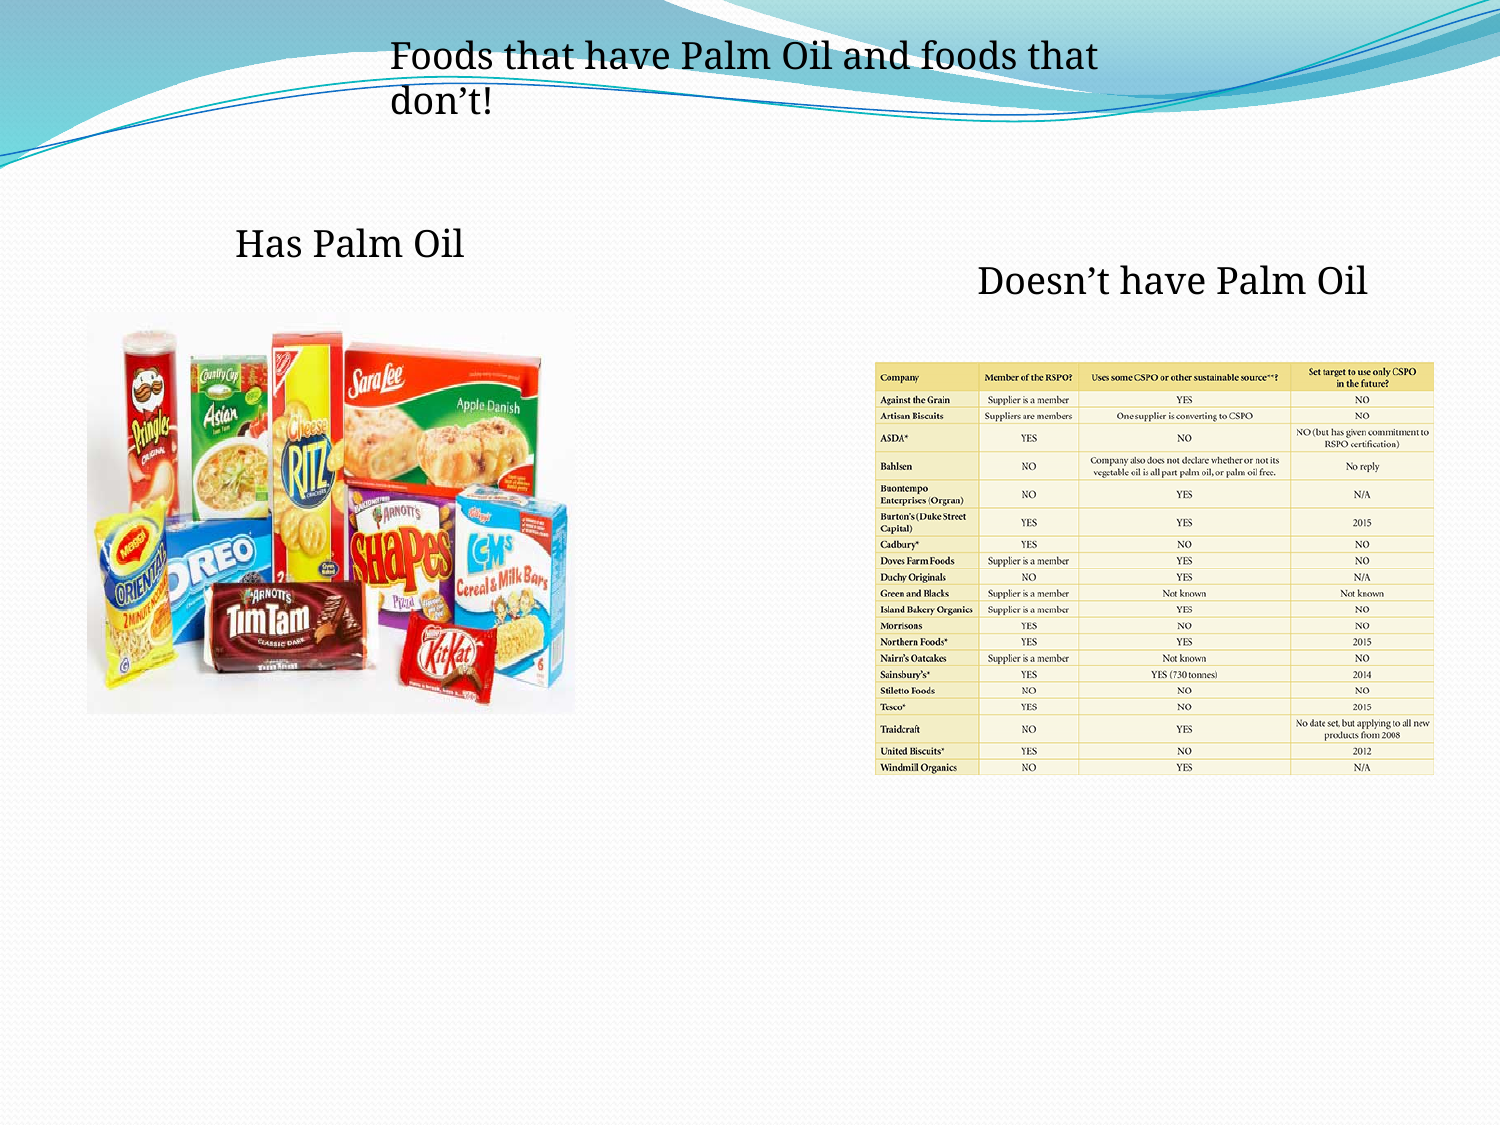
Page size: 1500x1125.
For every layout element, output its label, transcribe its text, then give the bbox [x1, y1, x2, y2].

text_box Doesn’t have Palm Oil [962, 249, 1388, 310]
text_box Foods that have Palm Oil and foods that don’t! [892, 24, 1200, 130]
picture [87, 312, 576, 715]
picture [874, 362, 1434, 776]
text_box [25, 0, 892, 451]
